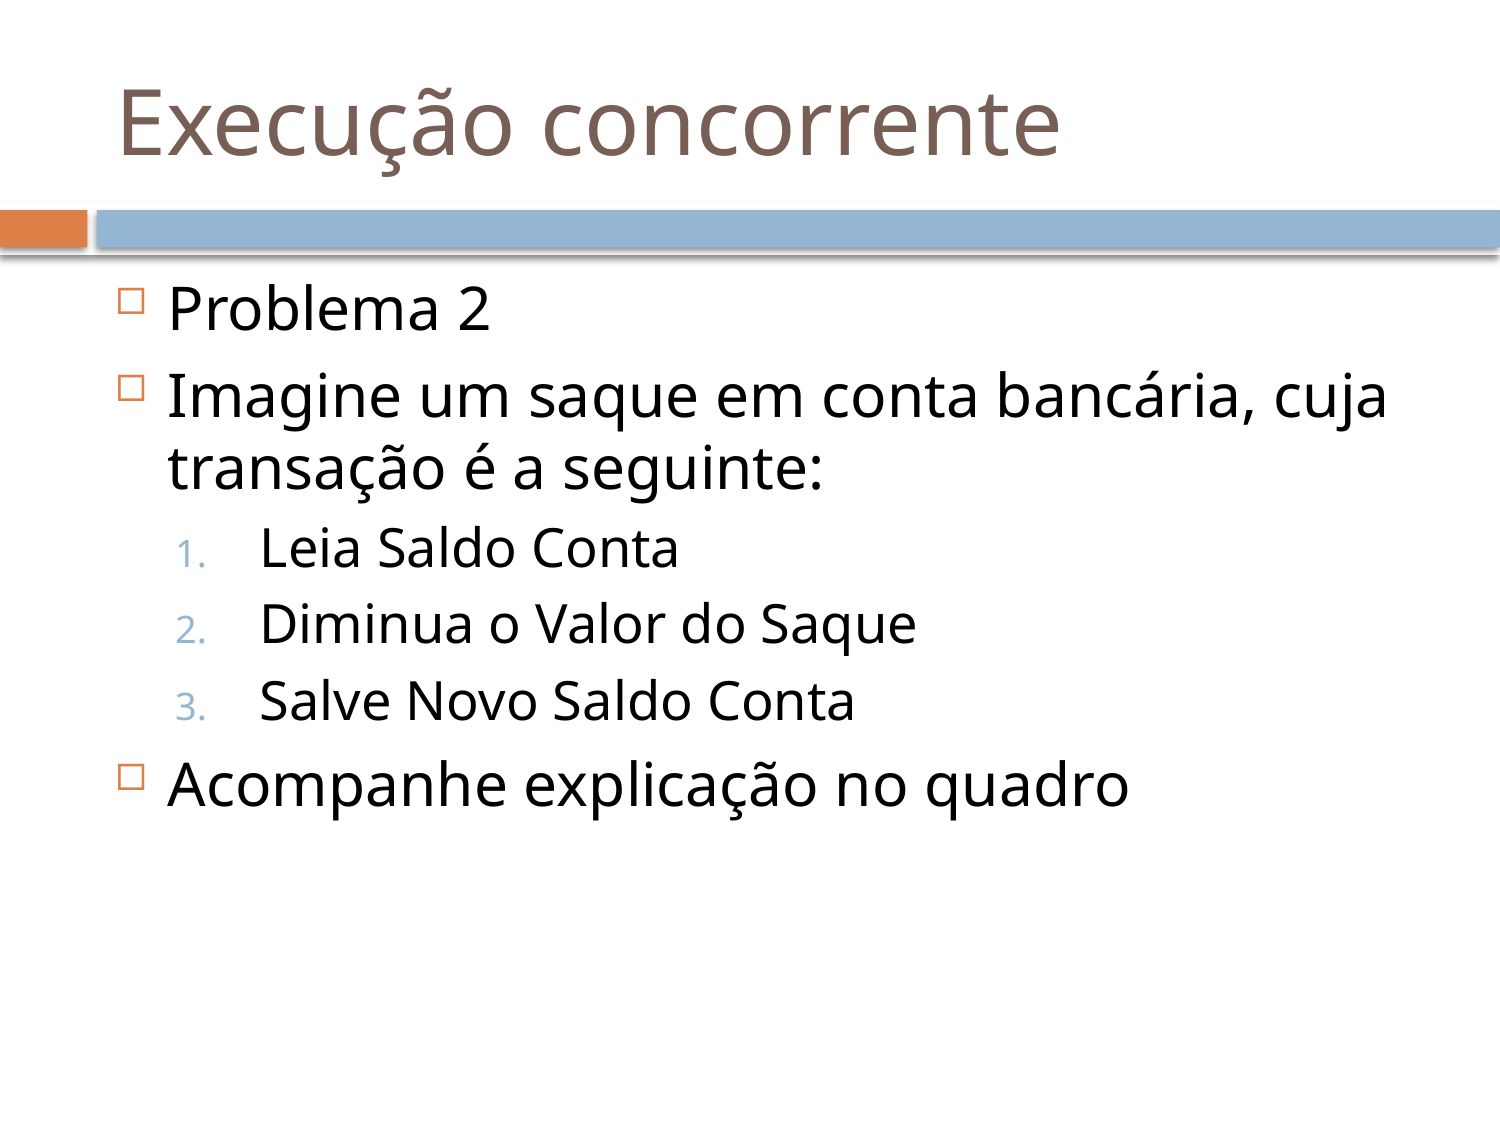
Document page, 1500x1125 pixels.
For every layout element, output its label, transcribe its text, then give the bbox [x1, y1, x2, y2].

list Problema 2 Imagine um saque em conta bancária, cuja transação é a seguinte: Leia Saldo Conta Diminua o Valor do Saque Salve Novo Saldo Conta Acompanhe explicação no quadro [100, 262, 1438, 1000]
title Execução concorrente [100, 37, 1438, 200]
